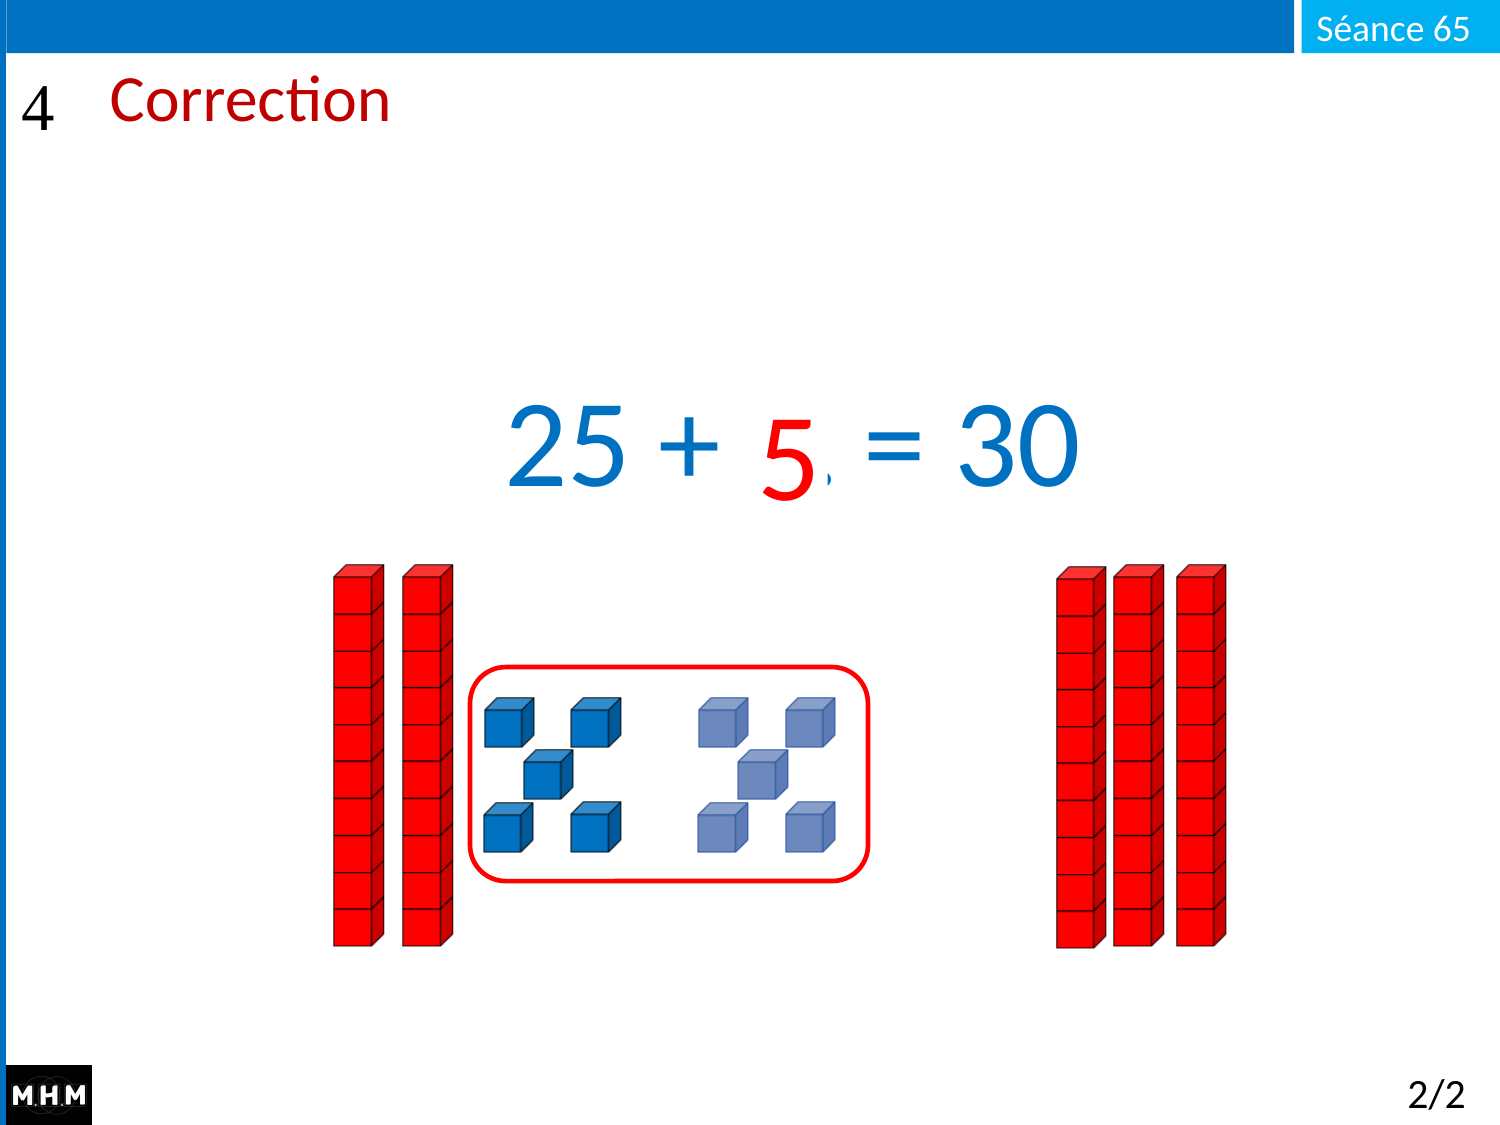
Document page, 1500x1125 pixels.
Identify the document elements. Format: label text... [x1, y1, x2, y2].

picture [480, 695, 625, 855]
picture [694, 695, 839, 855]
title Correction [94, 57, 1389, 144]
picture [6, 1065, 92, 1125]
text_box 25 + … = 30 [265, 354, 1320, 519]
list 2/2 [1373, 1064, 1500, 1125]
picture [1053, 562, 1169, 952]
picture [1173, 562, 1231, 950]
picture [331, 562, 389, 950]
picture [400, 562, 458, 950]
text_box 5 [750, 367, 828, 533]
text_box [468, 665, 870, 883]
